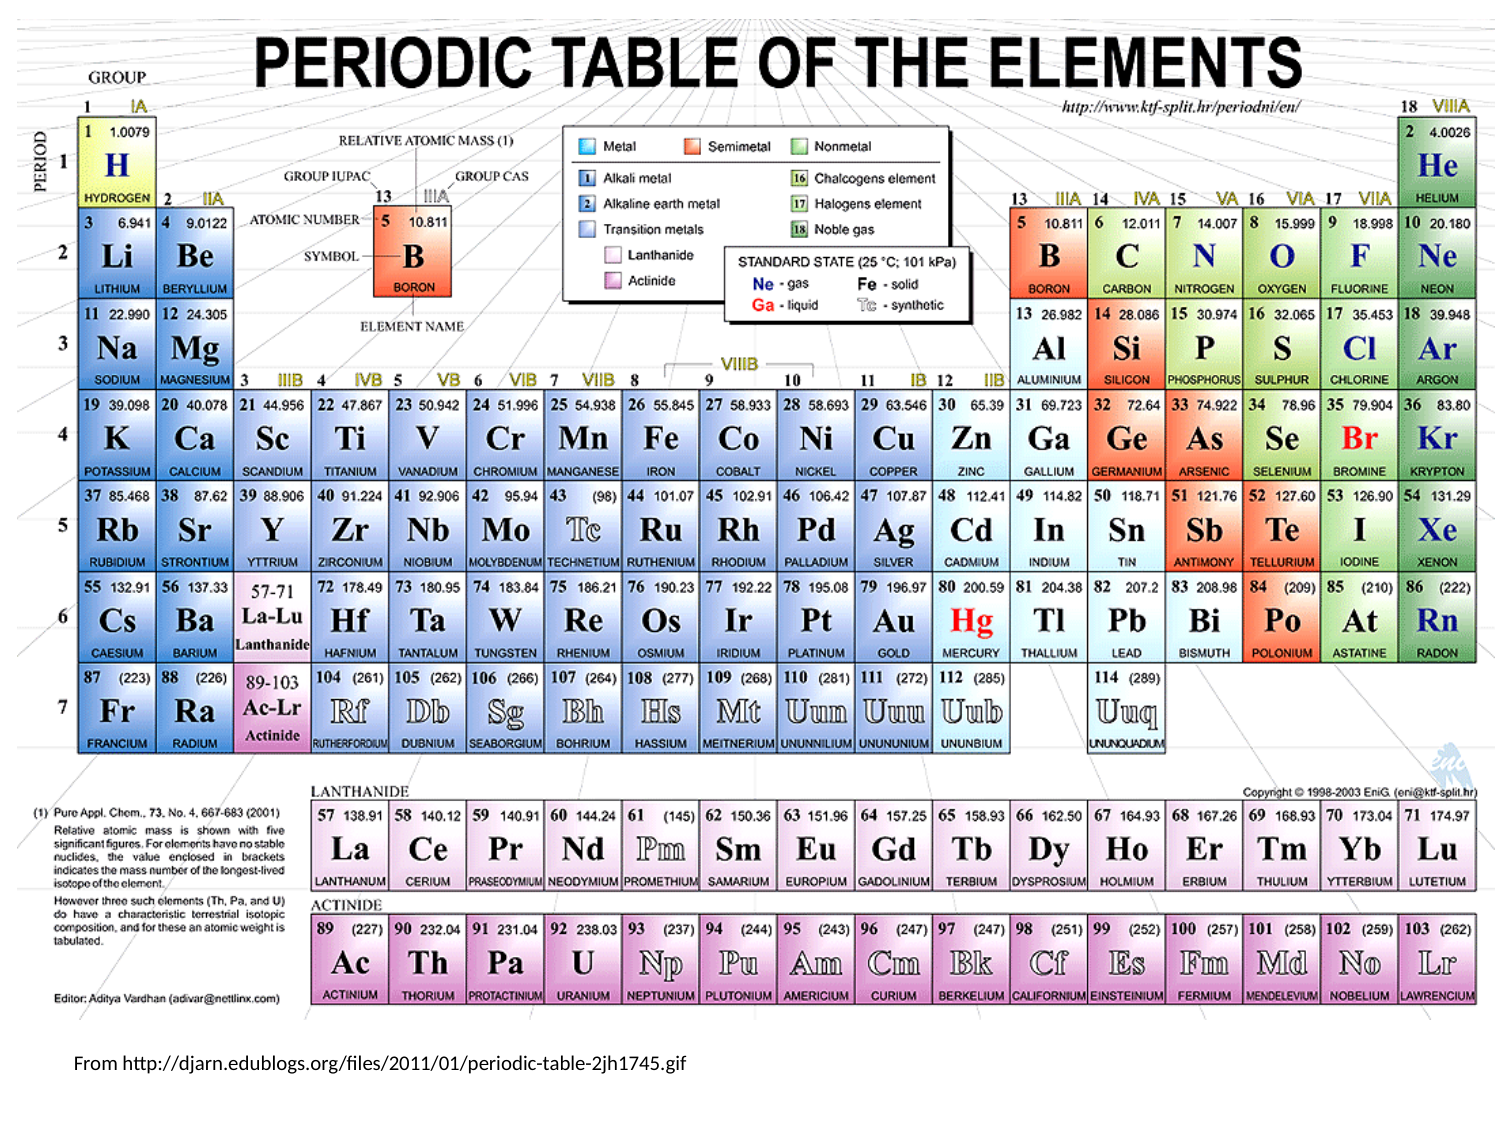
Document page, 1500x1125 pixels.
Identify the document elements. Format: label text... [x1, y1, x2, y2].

text_box From http://djarn.edublogs.org/files/2011/01/periodic-table-2jh1745.gif [58, 1041, 809, 1082]
picture [17, 19, 1495, 1020]
